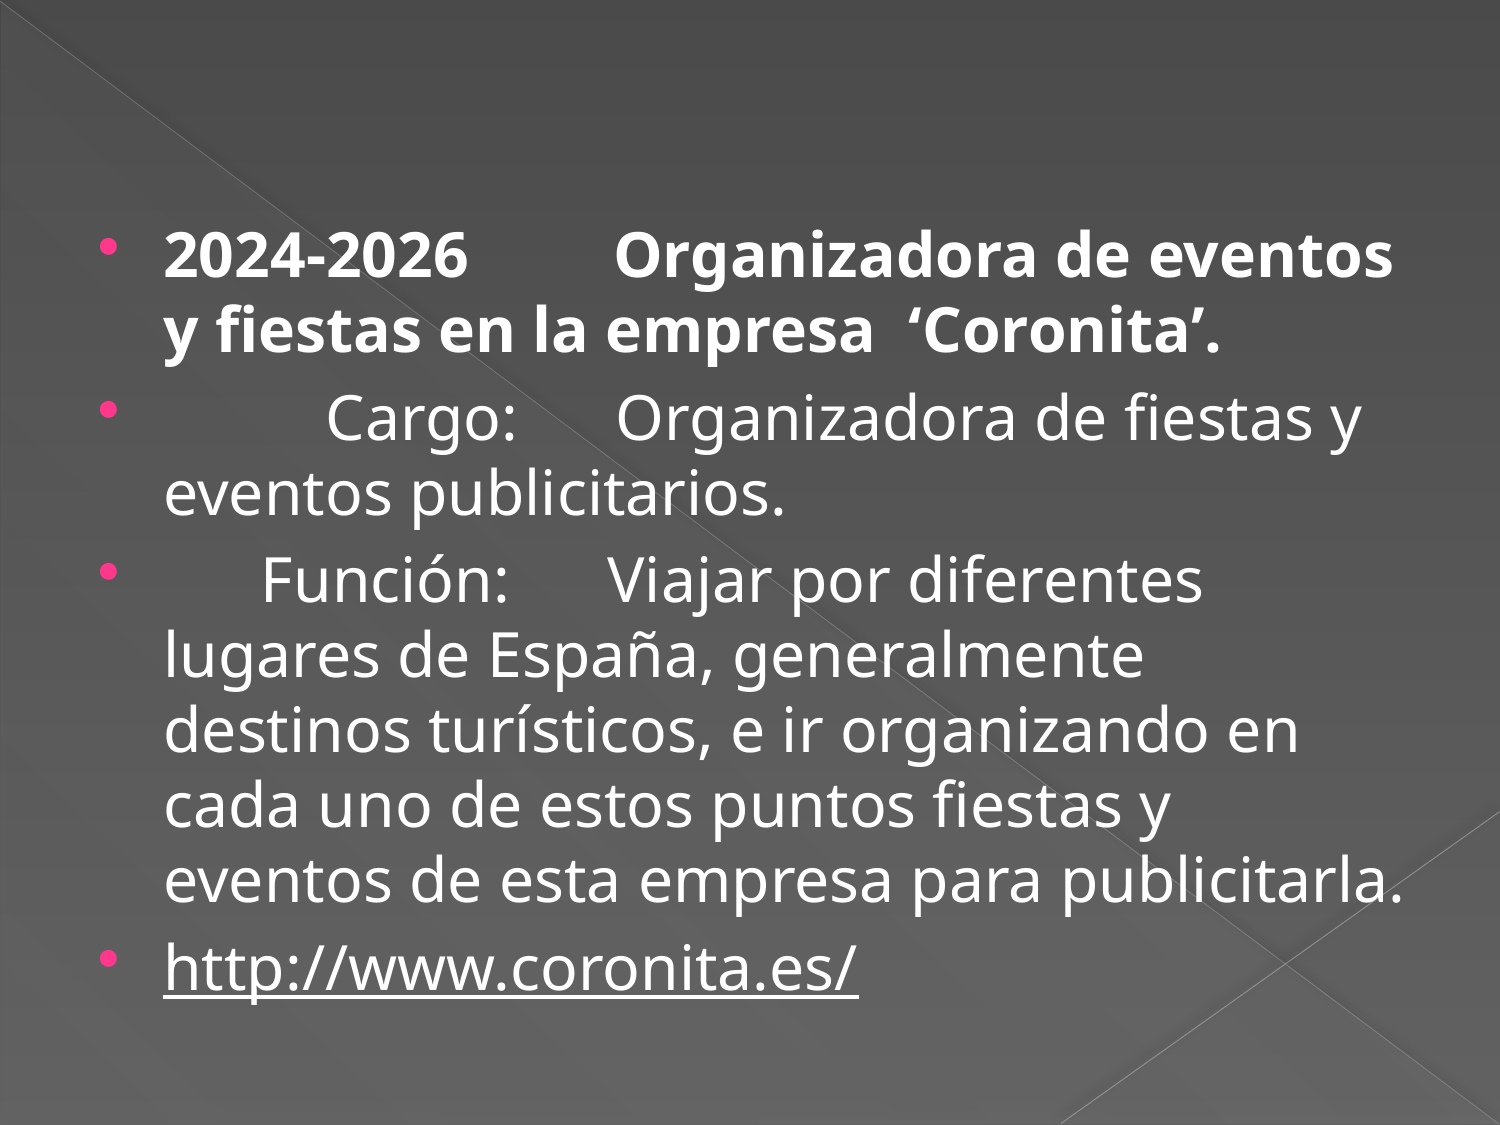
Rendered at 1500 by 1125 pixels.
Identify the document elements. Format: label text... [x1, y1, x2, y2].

list 2024-2026 Organizadora de eventos y fiestas en la empresa ‘Coronita’. Cargo: Organizadora de fiestas y eventos publicitarios. Función: Viajar por diferentes lugares de España, generalmente destinos turísticos, e ir organizando en cada uno de estos puntos fiestas y eventos de esta empresa para publicitarla. http://www.coronita.es/ [75, 208, 1425, 1059]
